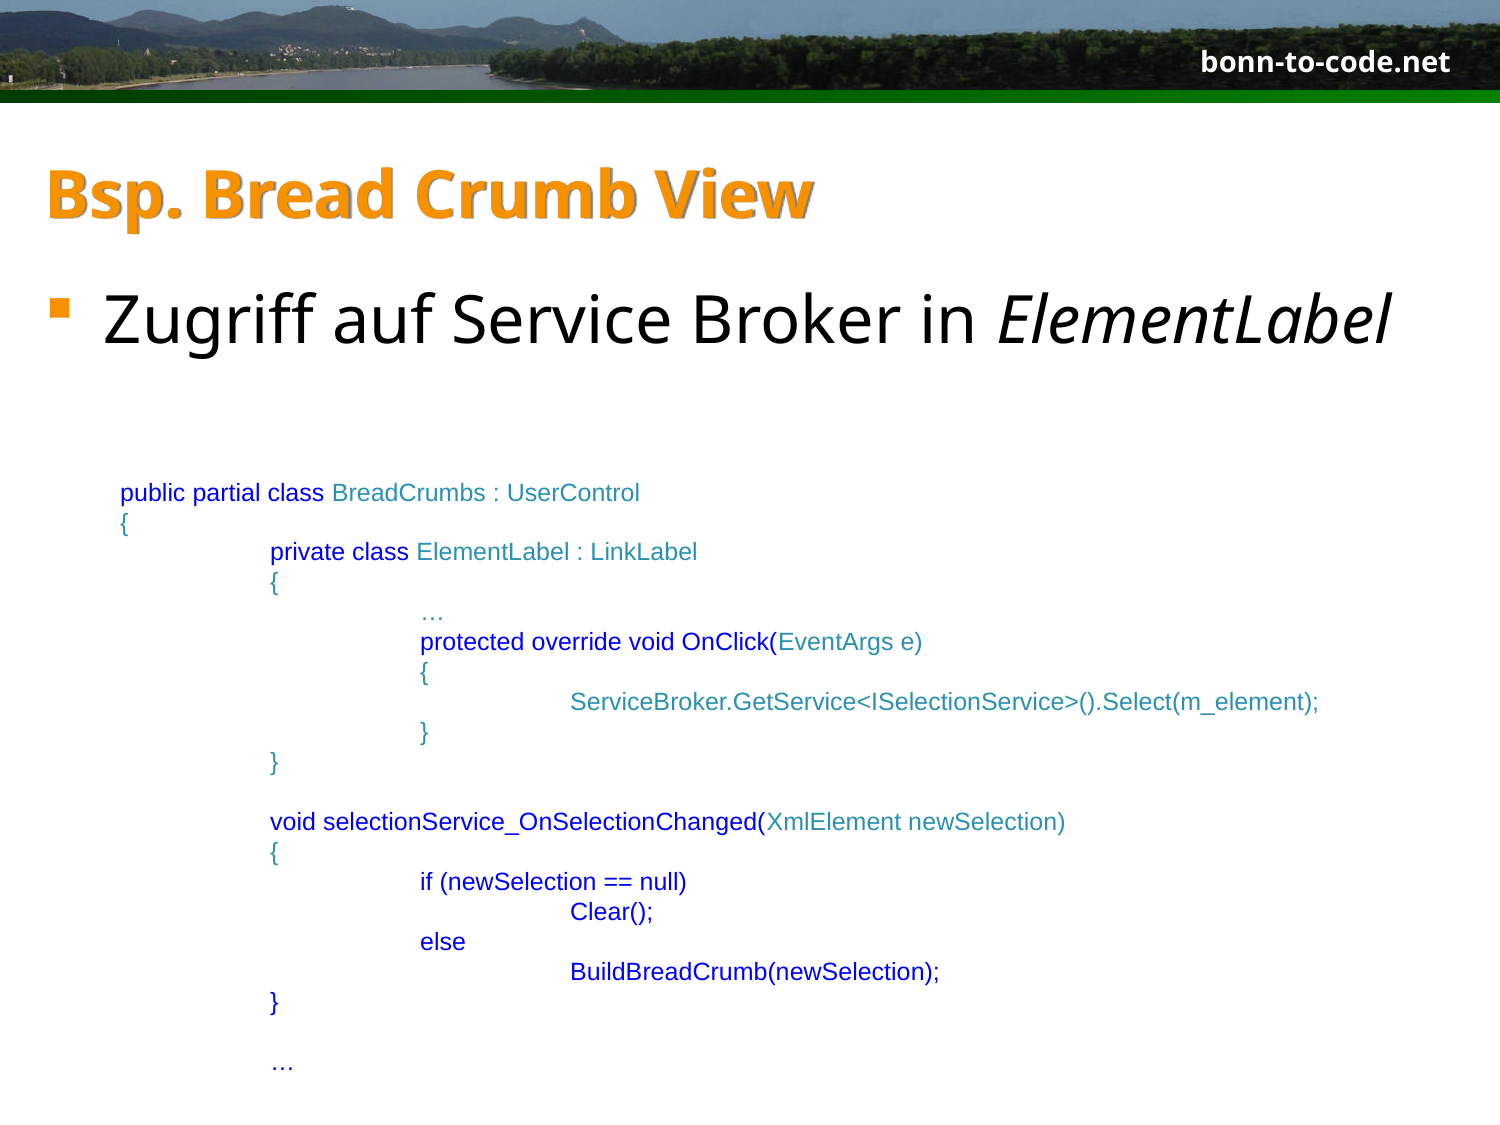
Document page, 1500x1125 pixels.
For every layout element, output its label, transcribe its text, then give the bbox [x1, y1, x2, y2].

text_box [35, 257, 1442, 304]
text_box public partial class BreadCrumbs : UserControl { private class ElementLabel : LinkLabel { … protected override void OnClick(EventArgs e) { ServiceBroker.GetService<ISelectionService>().Select(m_element); } } void selectionService_OnSelectionChanged(XmlElement newSelection) { if (newSelection == null) Clear(); else BuildBreadCrumb(newSelection); } … [105, 468, 1395, 1083]
picture [0, 0, 1500, 90]
title Bsp. Bread Crumb View [29, 113, 1471, 269]
list Zugriff auf Service Broker in ElementLabel [29, 269, 1471, 1125]
